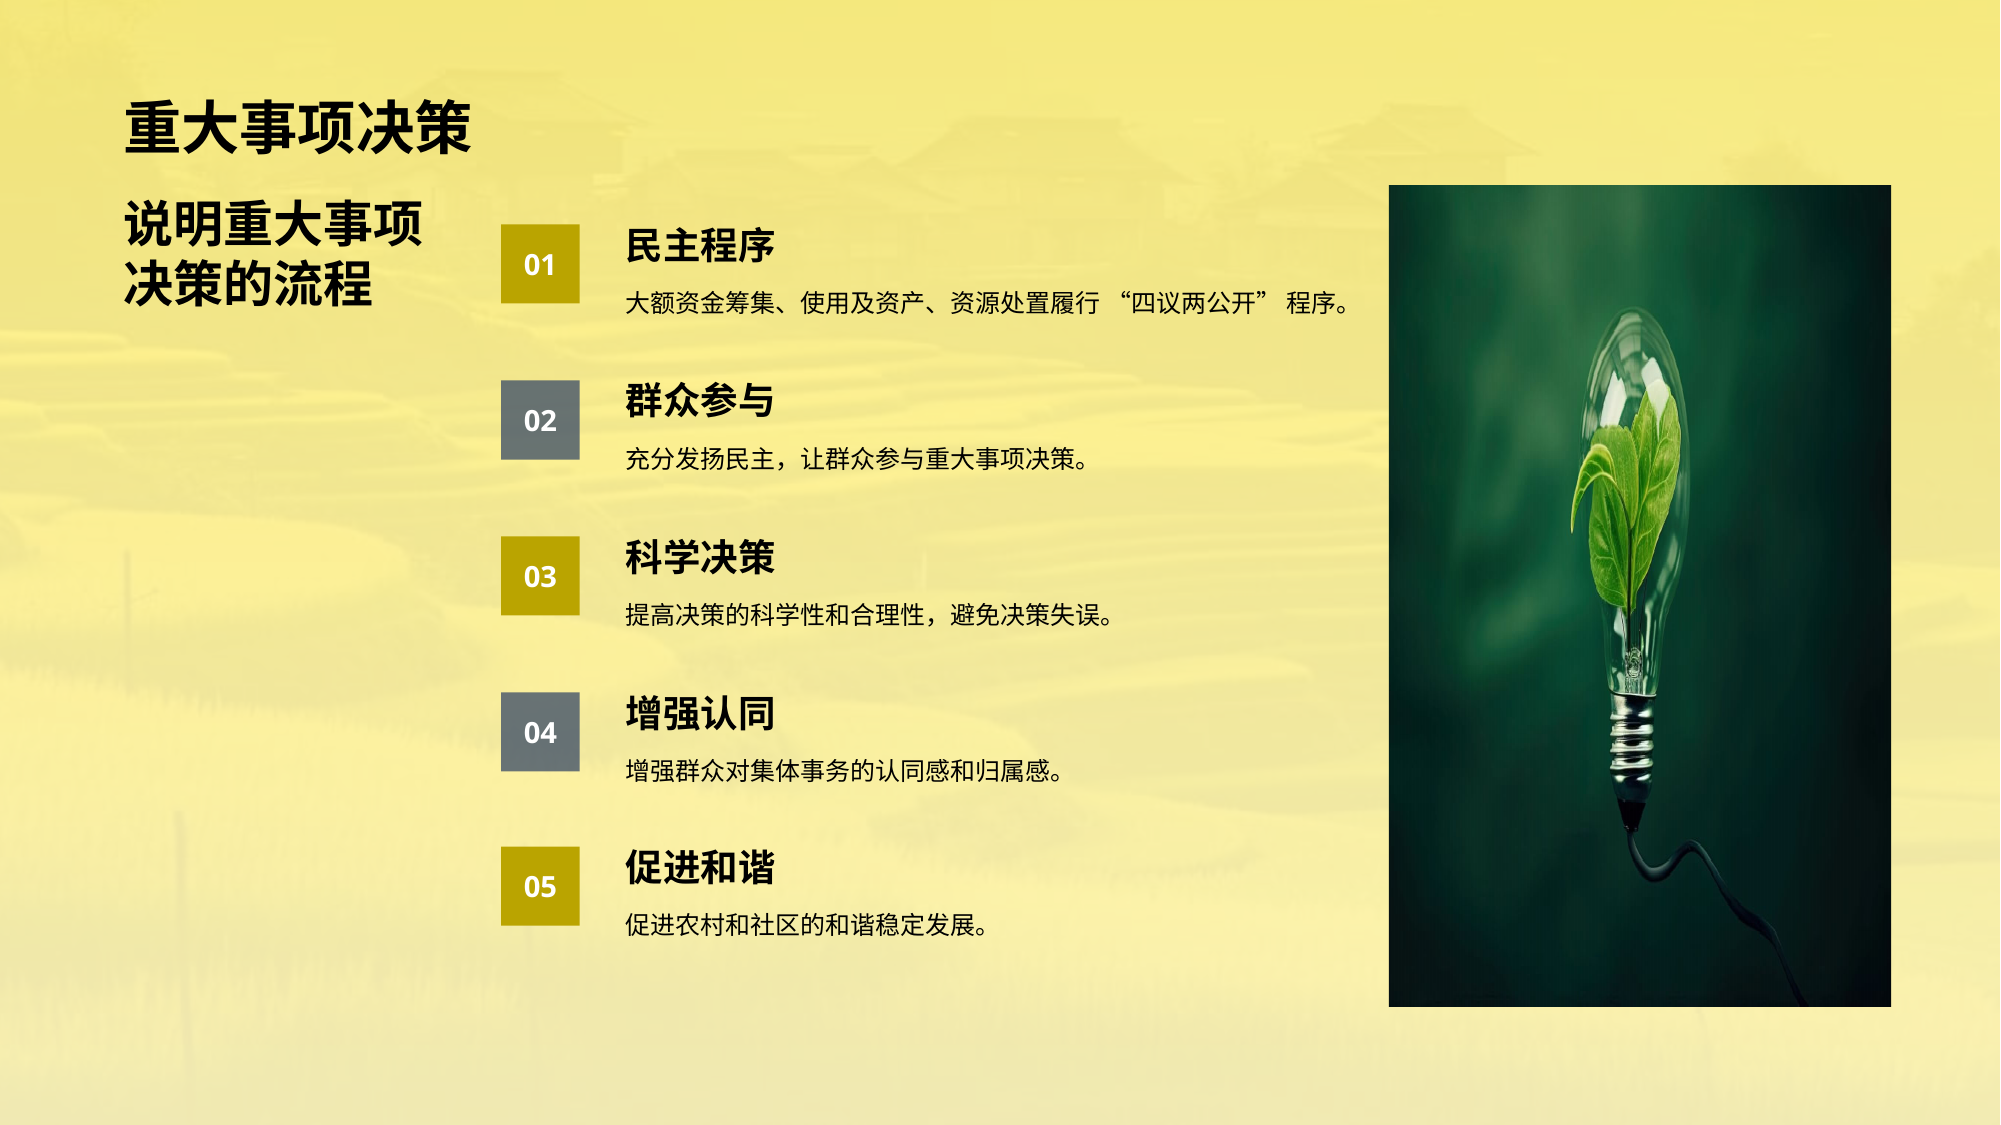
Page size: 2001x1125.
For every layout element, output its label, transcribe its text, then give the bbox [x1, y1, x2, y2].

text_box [108, 185, 1892, 1007]
title 重大事项决策 [108, 21, 1890, 169]
